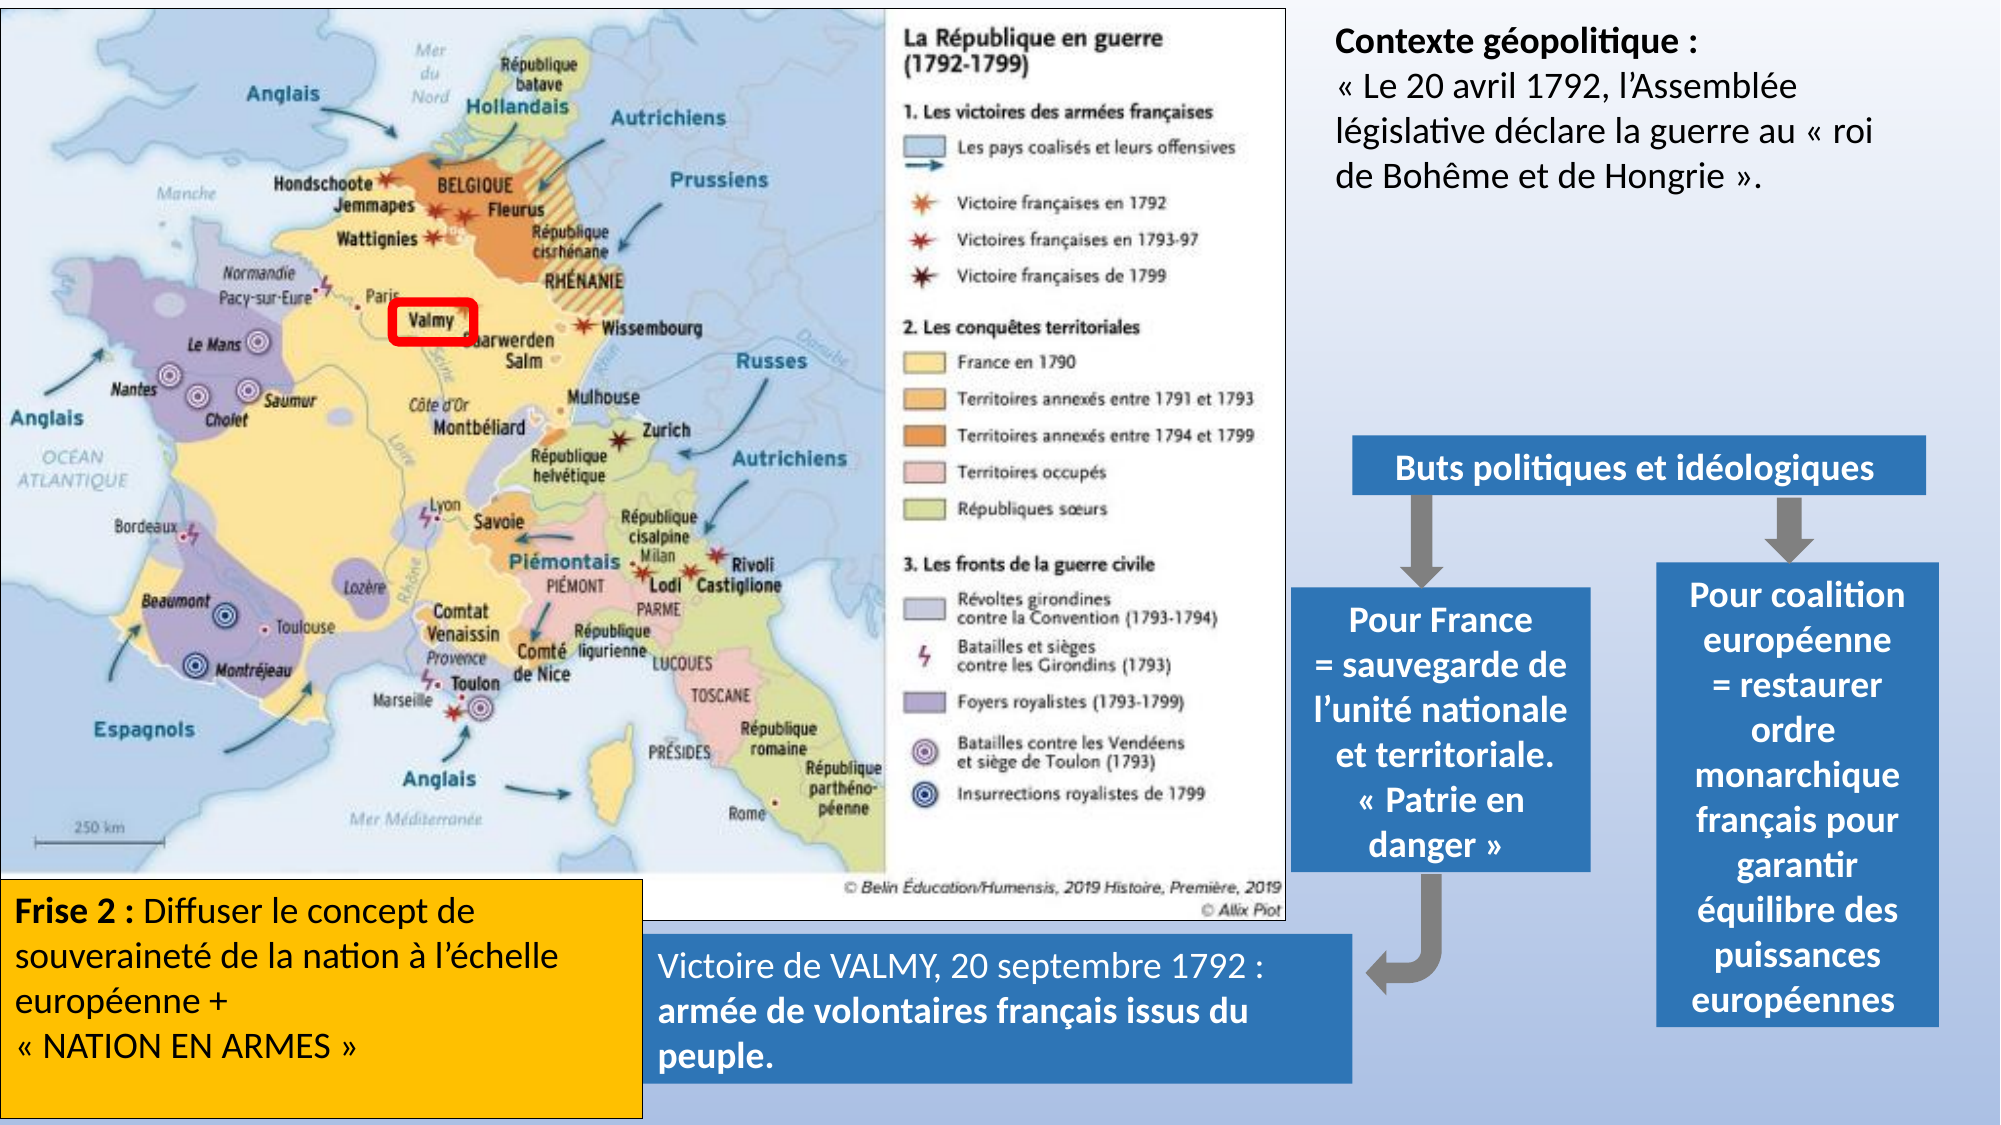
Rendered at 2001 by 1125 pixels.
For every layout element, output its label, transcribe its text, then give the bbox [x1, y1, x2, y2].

text_box Pour France = sauvegarde de l’unité nationale et territoriale. « Patrie en danger » [1291, 587, 1591, 873]
picture [0, 8, 1286, 921]
text_box Buts politiques et idéologiques [1352, 435, 1927, 496]
text_box [1399, 494, 1444, 589]
text_box Contexte géopolitique : « Le 20 avril 1792, l’Assemblée législative déclare la guerre au « roi de Bohême et de Hongrie ». [1320, 8, 1895, 248]
text_box Victoire de VALMY, 20 septembre 1792 : armée de volontaires français issus du peuple. [643, 933, 1353, 1084]
text_box Pour coalition européenne = restaurer ordre monarchique français pour garantir équilibre des puissances européennes [1656, 562, 1939, 1028]
text_box [1764, 497, 1815, 564]
text_box [1365, 874, 1442, 996]
text_box Frise 2 : Diffuser le concept de souveraineté de la nation à l’échelle européenne + « NATION EN ARMES » [0, 921, 643, 1119]
